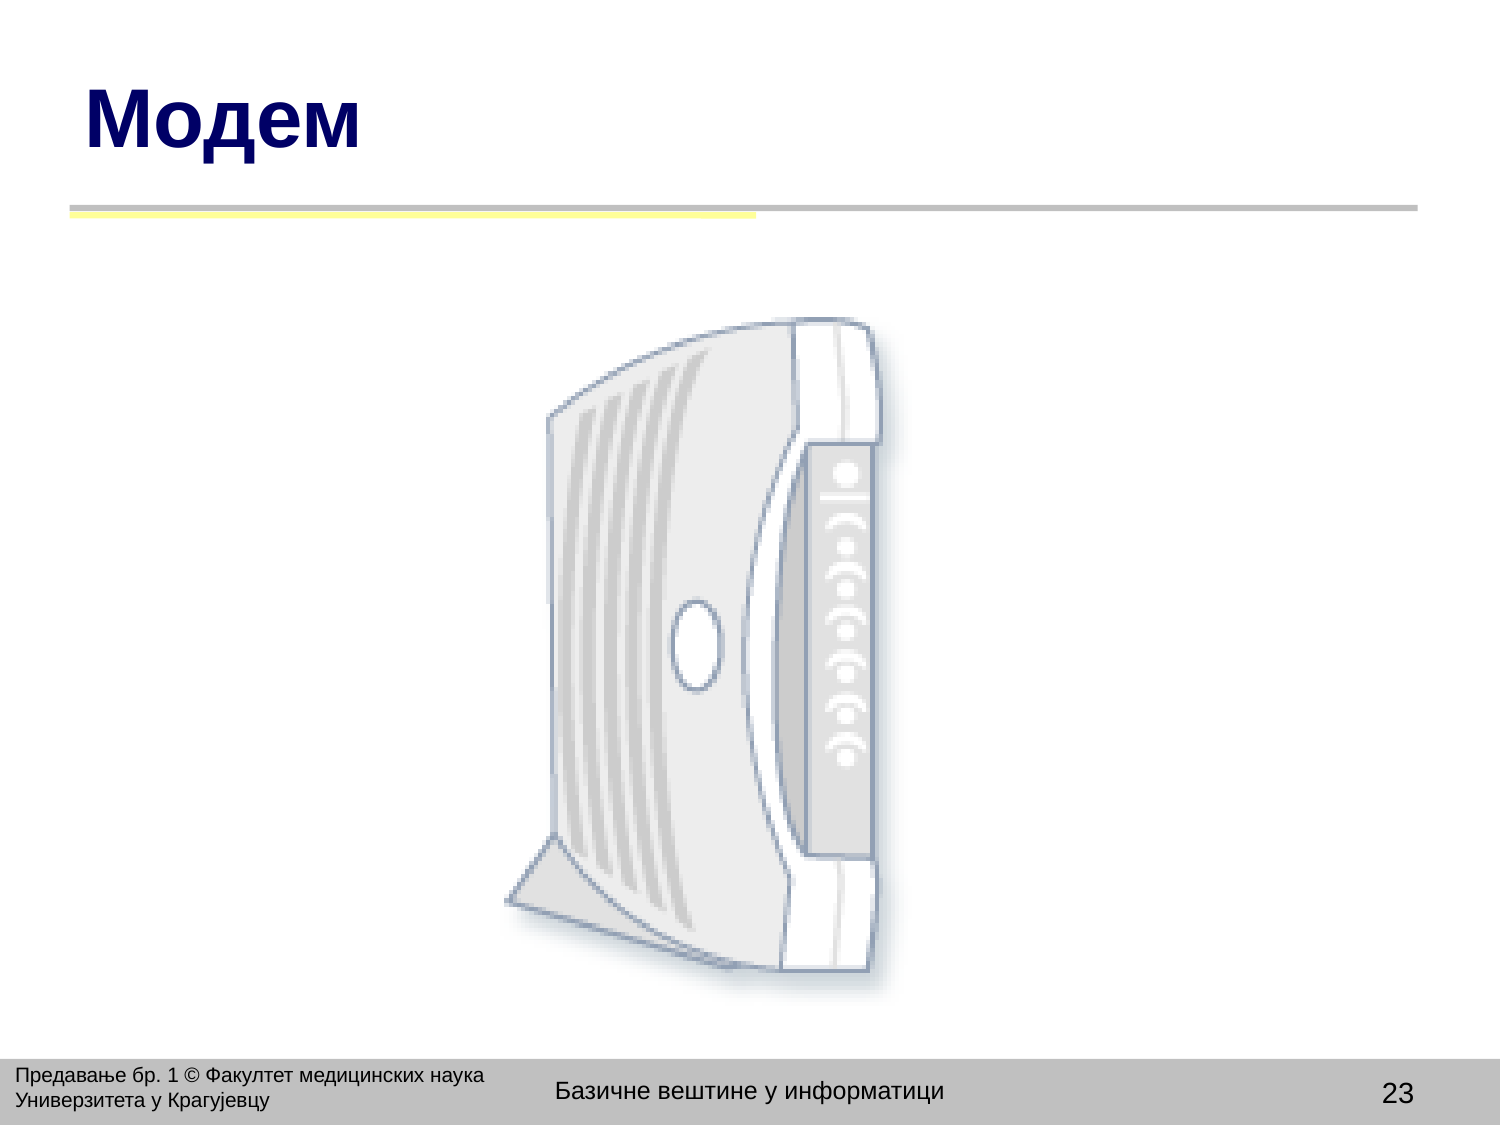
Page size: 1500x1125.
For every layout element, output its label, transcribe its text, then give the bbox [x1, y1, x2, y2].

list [455, 264, 979, 1012]
slide_number Предавање бр. 1 © Факултет медицинских наука Универзитета у Крагујевцу [0, 1053, 599, 1108]
title Модем [69, 19, 1426, 208]
slide_number 23 [1079, 1066, 1430, 1125]
footer Базичне вештине у информатици [512, 1066, 988, 1125]
